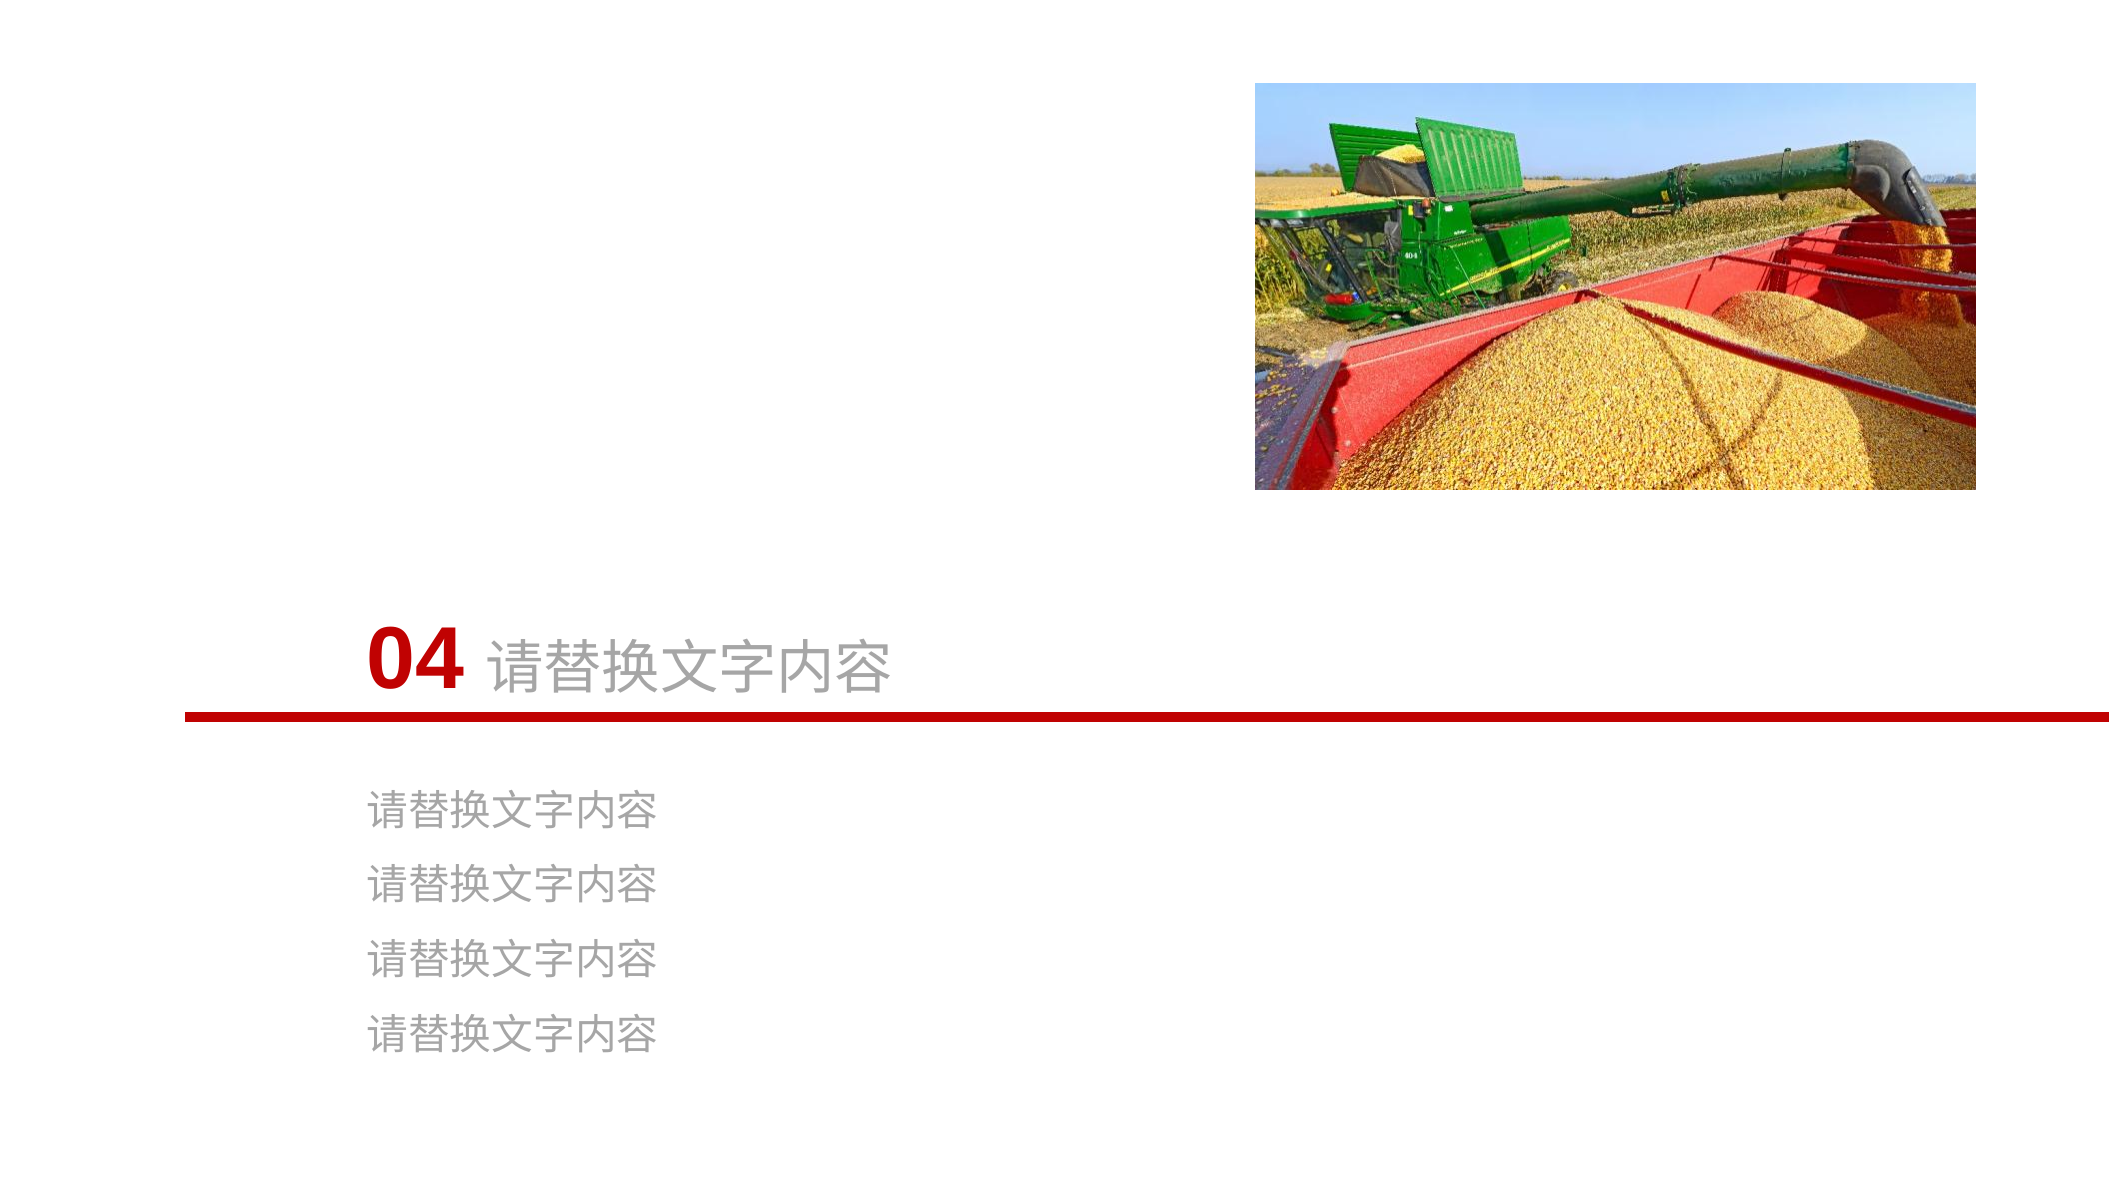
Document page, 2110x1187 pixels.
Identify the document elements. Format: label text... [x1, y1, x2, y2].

text_box 04请替换文字内容 [351, 706, 1149, 712]
text_box [1254, 82, 1977, 490]
text_box 04请替换文字内容 [351, 572, 1149, 705]
text_box 请替换文字内容 [351, 840, 925, 915]
text_box 请替换文字内容 [351, 766, 925, 840]
text_box 请替换文字内容 [351, 990, 925, 1065]
text_box 请替换文字内容 [351, 915, 925, 990]
